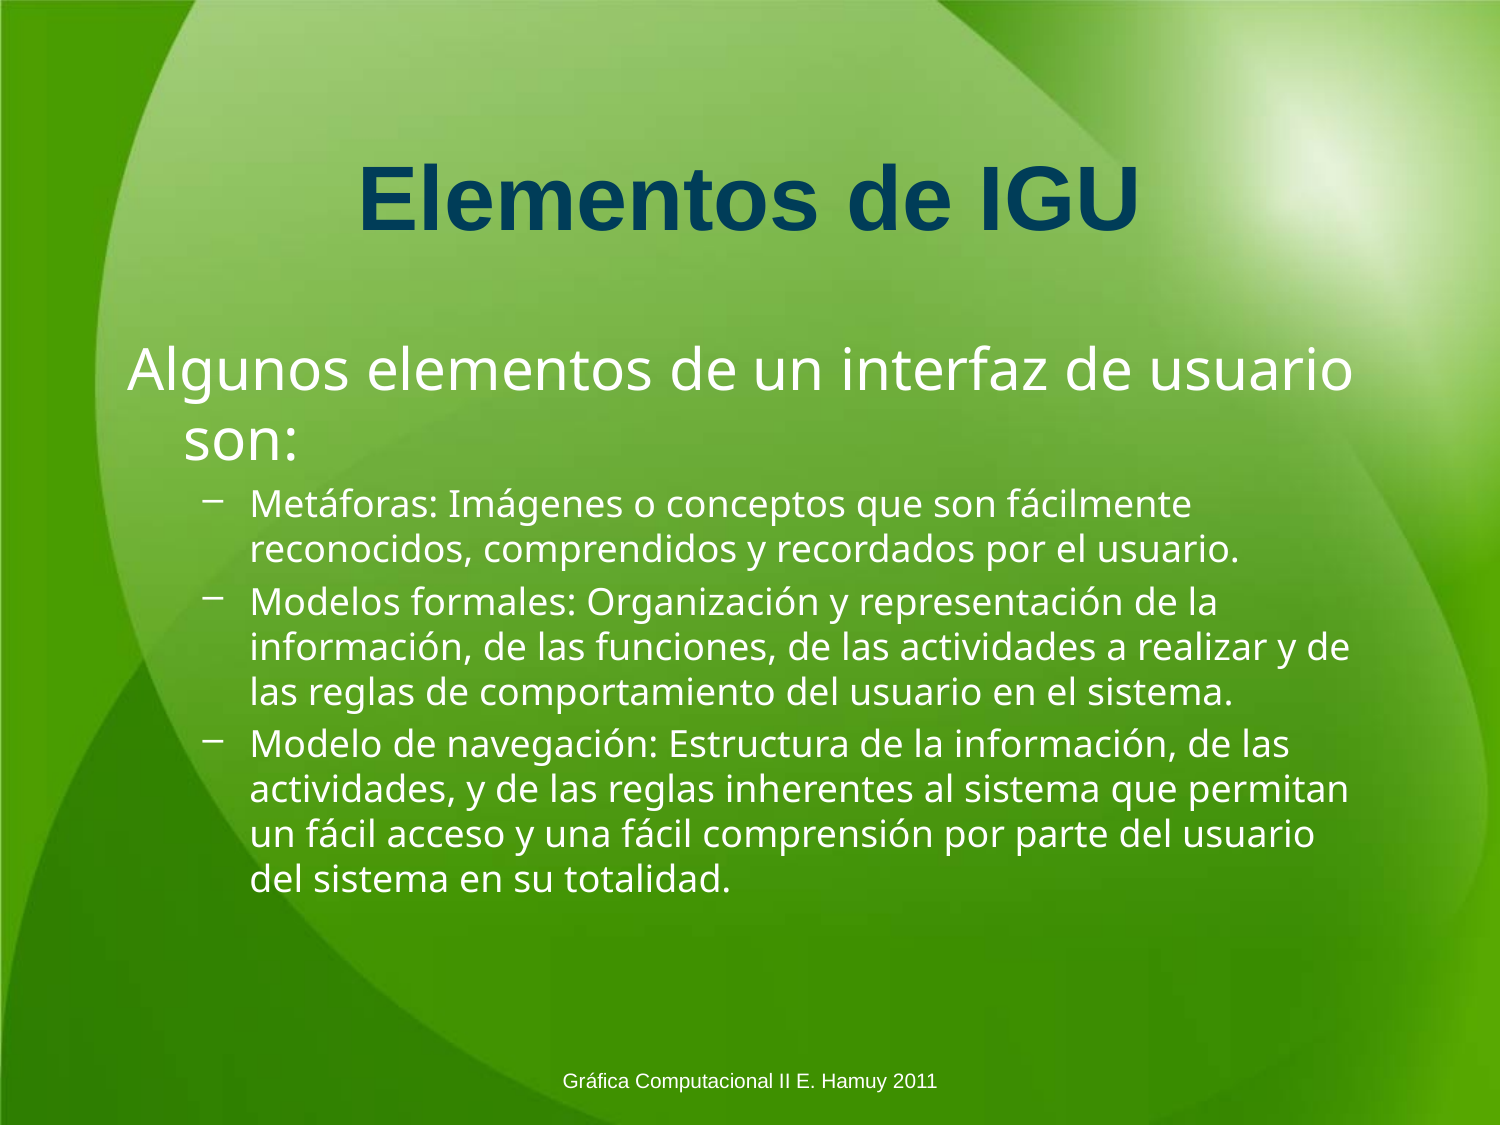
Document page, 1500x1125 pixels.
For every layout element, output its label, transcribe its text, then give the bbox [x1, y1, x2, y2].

picture [0, 0, 1500, 1125]
footer Gráfica Computacional II E. Hamuy 2011 [512, 1024, 988, 1101]
title Elementos de IGU [112, 99, 1388, 288]
list Algunos elementos de un interfaz de usuario son: Metáforas: Imágenes o conceptos que son fácilmente reconocidos, comprendidos y recordados por el usuario. Modelos formales: Organización y representación de la información, de las funciones, de las actividades a realizar y de las reglas de comportamiento del usuario en el sistema. Modelo de navegación: Estructura de la información, de las actividades, y de las reglas inherentes al sistema que permitan un fácil acceso y una fácil comprensión por parte del usuario del sistema en su totalidad. [112, 324, 1388, 1001]
